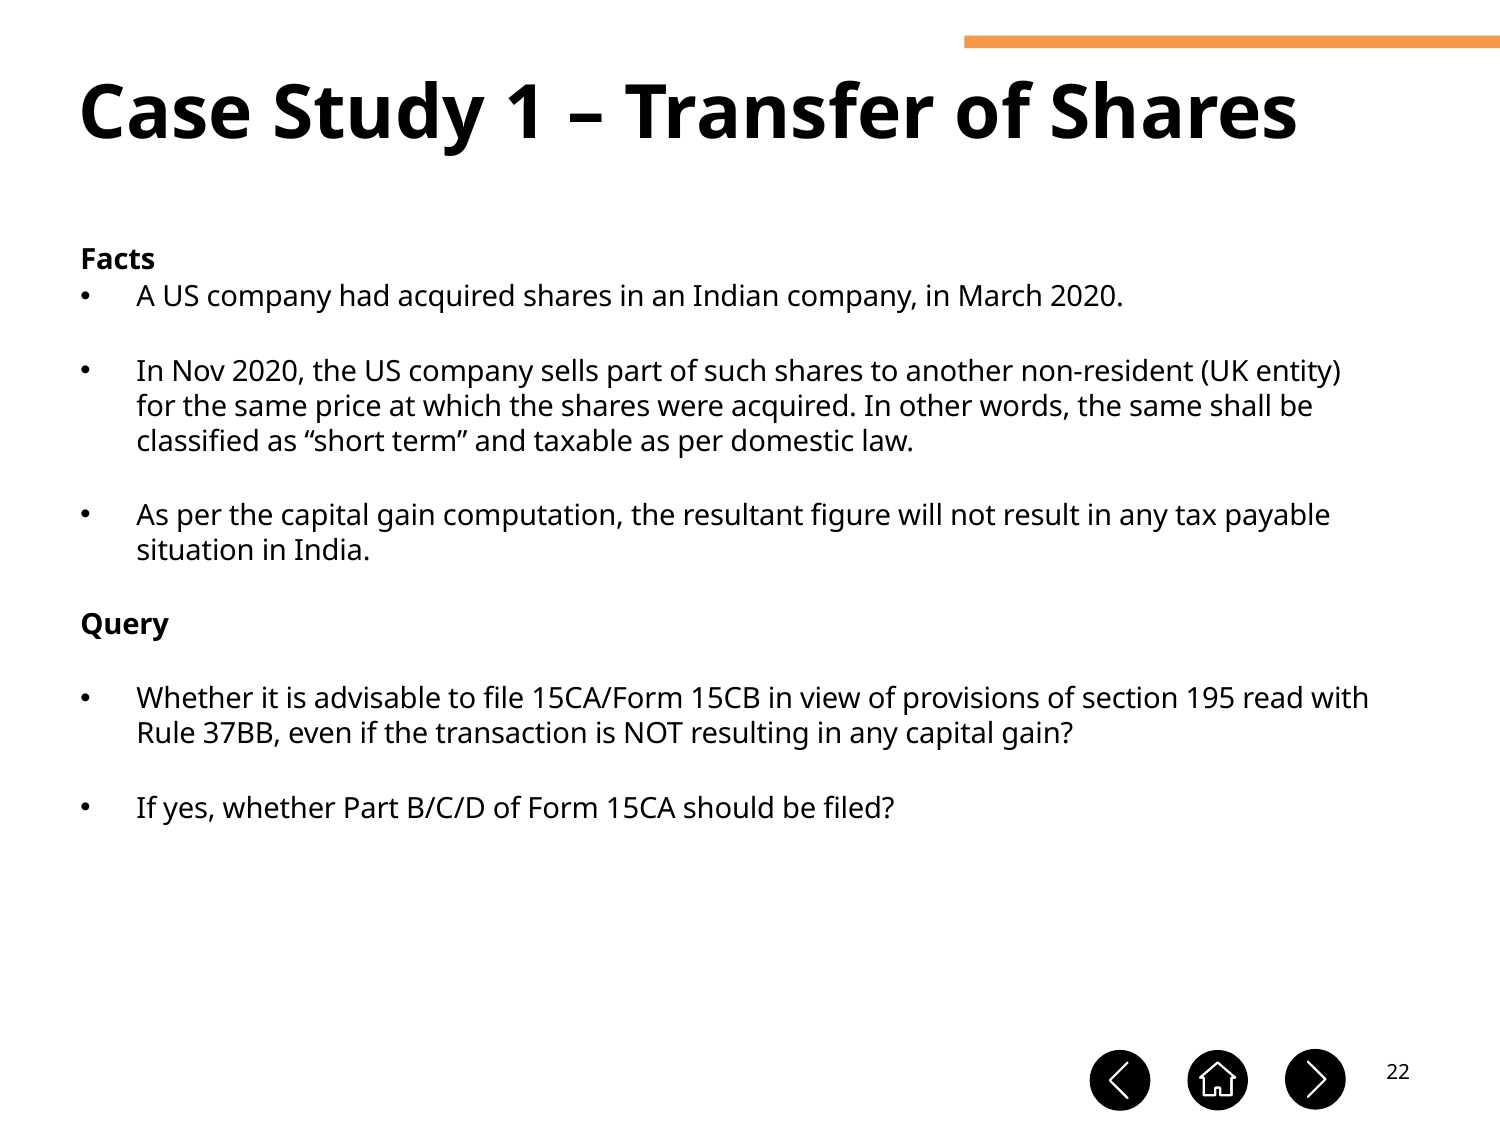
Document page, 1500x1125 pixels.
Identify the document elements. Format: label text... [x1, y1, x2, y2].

slide_number 22 [1074, 1042, 1425, 1103]
text_box Facts A US company had acquired shares in an Indian company, in March 2020. In Nov 2020, the US company sells part of such shares to another non-resident (UK entity) for the same price at which the shares were acquired. In other words, the same shall be classified as “short term” and taxable as per domestic law. As per the capital gain computation, the resultant figure will not result in any tax payable situation in India. Query Whether it is advisable to file 15CA/Form 15CB in view of provisions of section 195 read with Rule 37BB, even if the transaction is NOT resulting in any capital gain? If yes, whether Part B/C/D of Form 15CA should be filed? [63, 233, 1388, 869]
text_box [1089, 1048, 1346, 1111]
text_box Case Study 1 – Transfer of Shares [61, 48, 1401, 260]
text_box [962, 34, 1500, 50]
